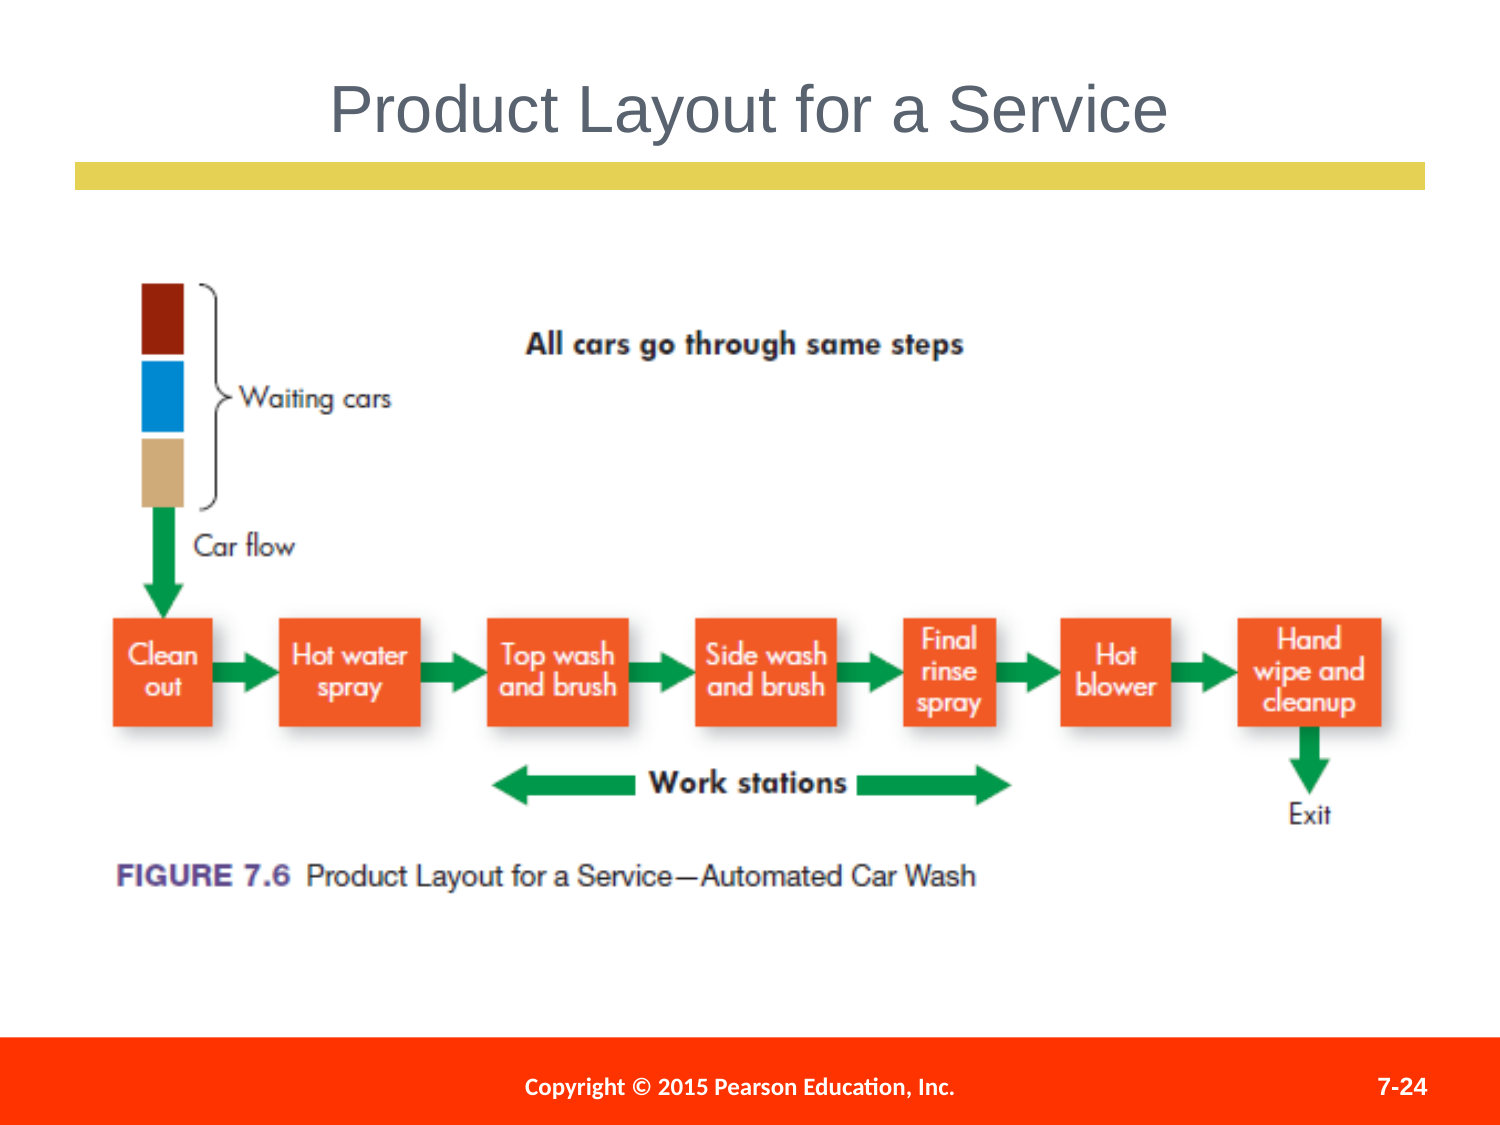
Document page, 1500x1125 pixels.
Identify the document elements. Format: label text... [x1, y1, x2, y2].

picture [87, 262, 1433, 940]
title Product Layout for a Service [74, 12, 1426, 201]
